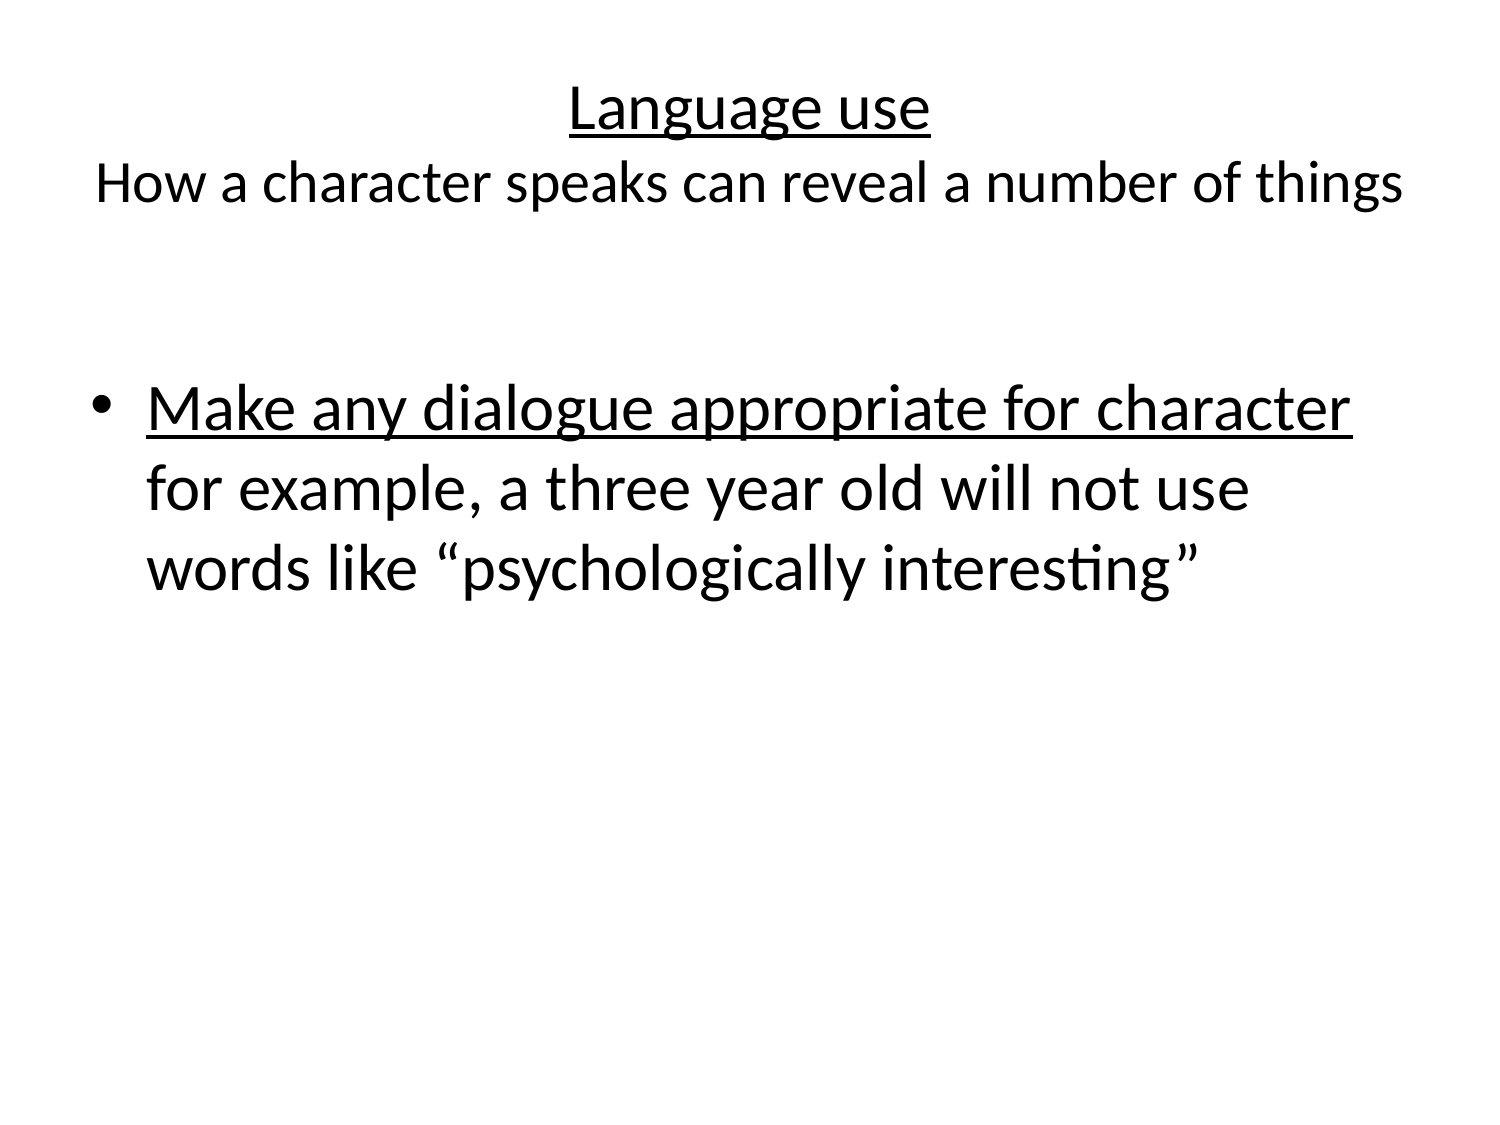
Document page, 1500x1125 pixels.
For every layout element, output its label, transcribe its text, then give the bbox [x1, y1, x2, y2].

title Language use How a character speaks can reveal a number of things [75, 45, 1425, 233]
list Make any dialogue appropriate for character for example, a three year old will not use words like “psychologically interesting” [75, 262, 1425, 1005]
